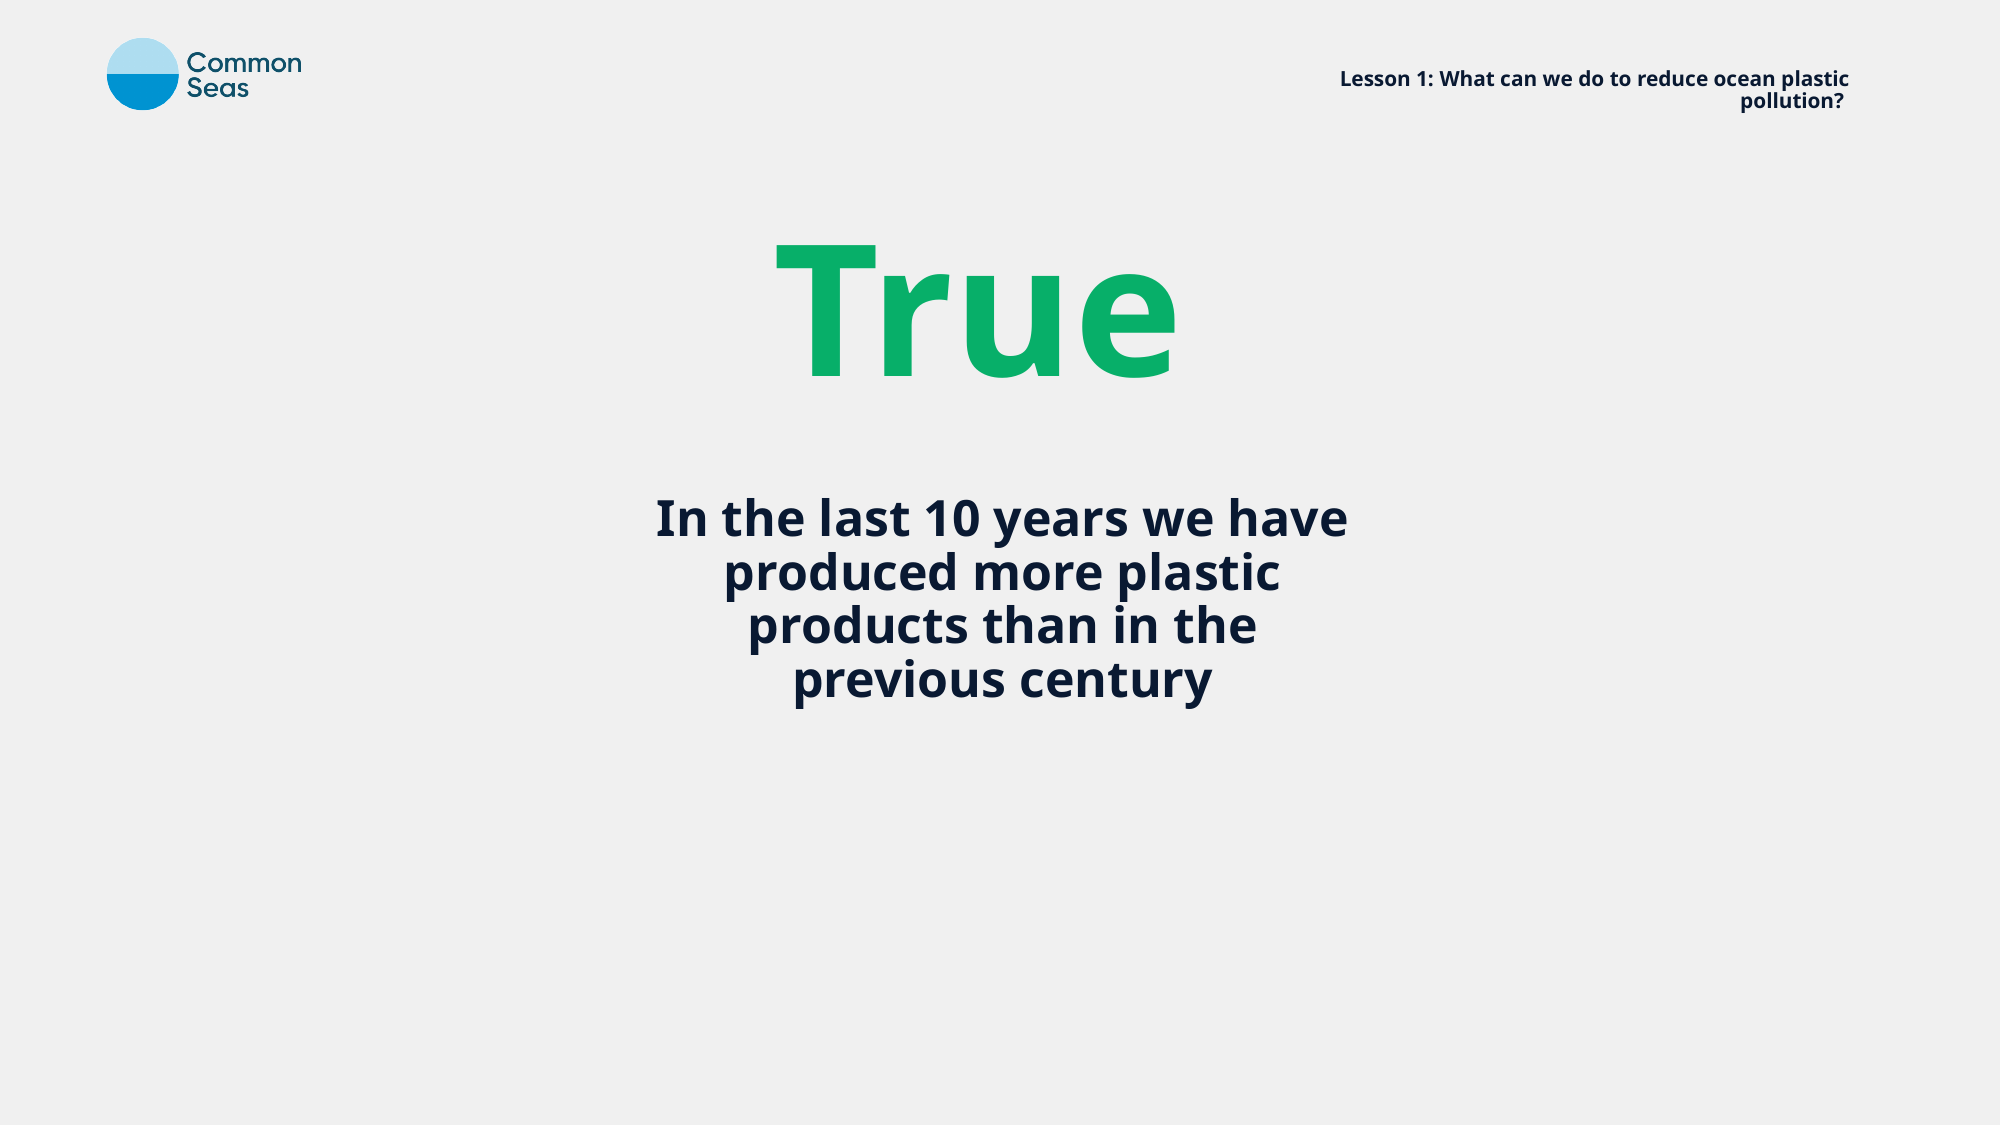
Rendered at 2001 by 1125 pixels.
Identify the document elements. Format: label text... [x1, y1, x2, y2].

text_box True [701, 185, 1255, 421]
title Lesson 1: What can we do to reduce ocean plastic pollution? [1226, 67, 1858, 114]
picture [99, 35, 309, 114]
list In the last 10 years we have produced more plastic products than in the previous century [644, 464, 1362, 738]
